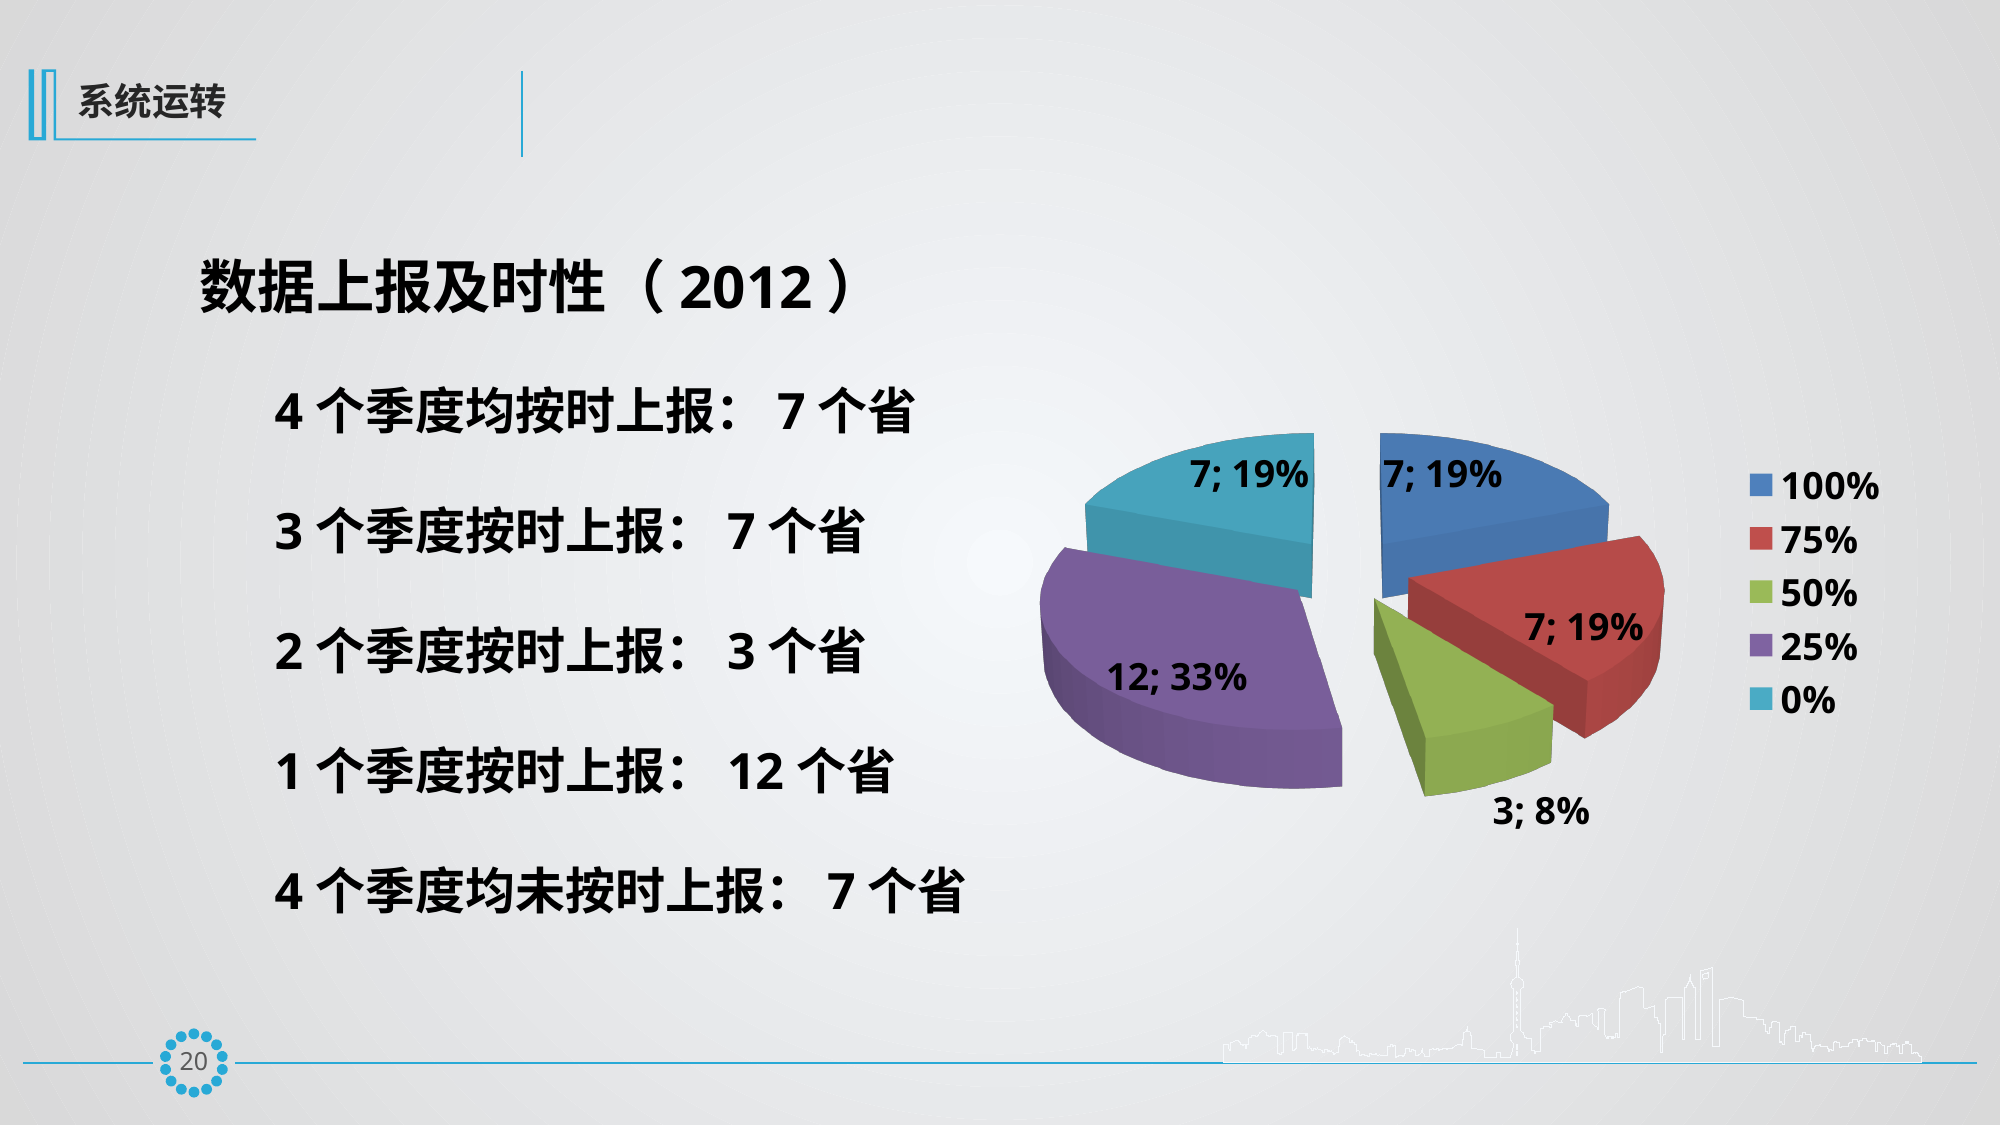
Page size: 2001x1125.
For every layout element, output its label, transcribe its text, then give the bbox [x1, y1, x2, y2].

chart [975, 245, 1950, 938]
text_box 数据上报及时性（2012） 4个季度均按时上报：7个省 3个季度按时上报：7个省 2个季度按时上报：3个省 1个季度按时上报：12个省 4个季度均未按时上报：7个省 [184, 172, 994, 928]
slide_number 19 [169, 1039, 218, 1086]
text_box 系统运转 [62, 70, 250, 130]
